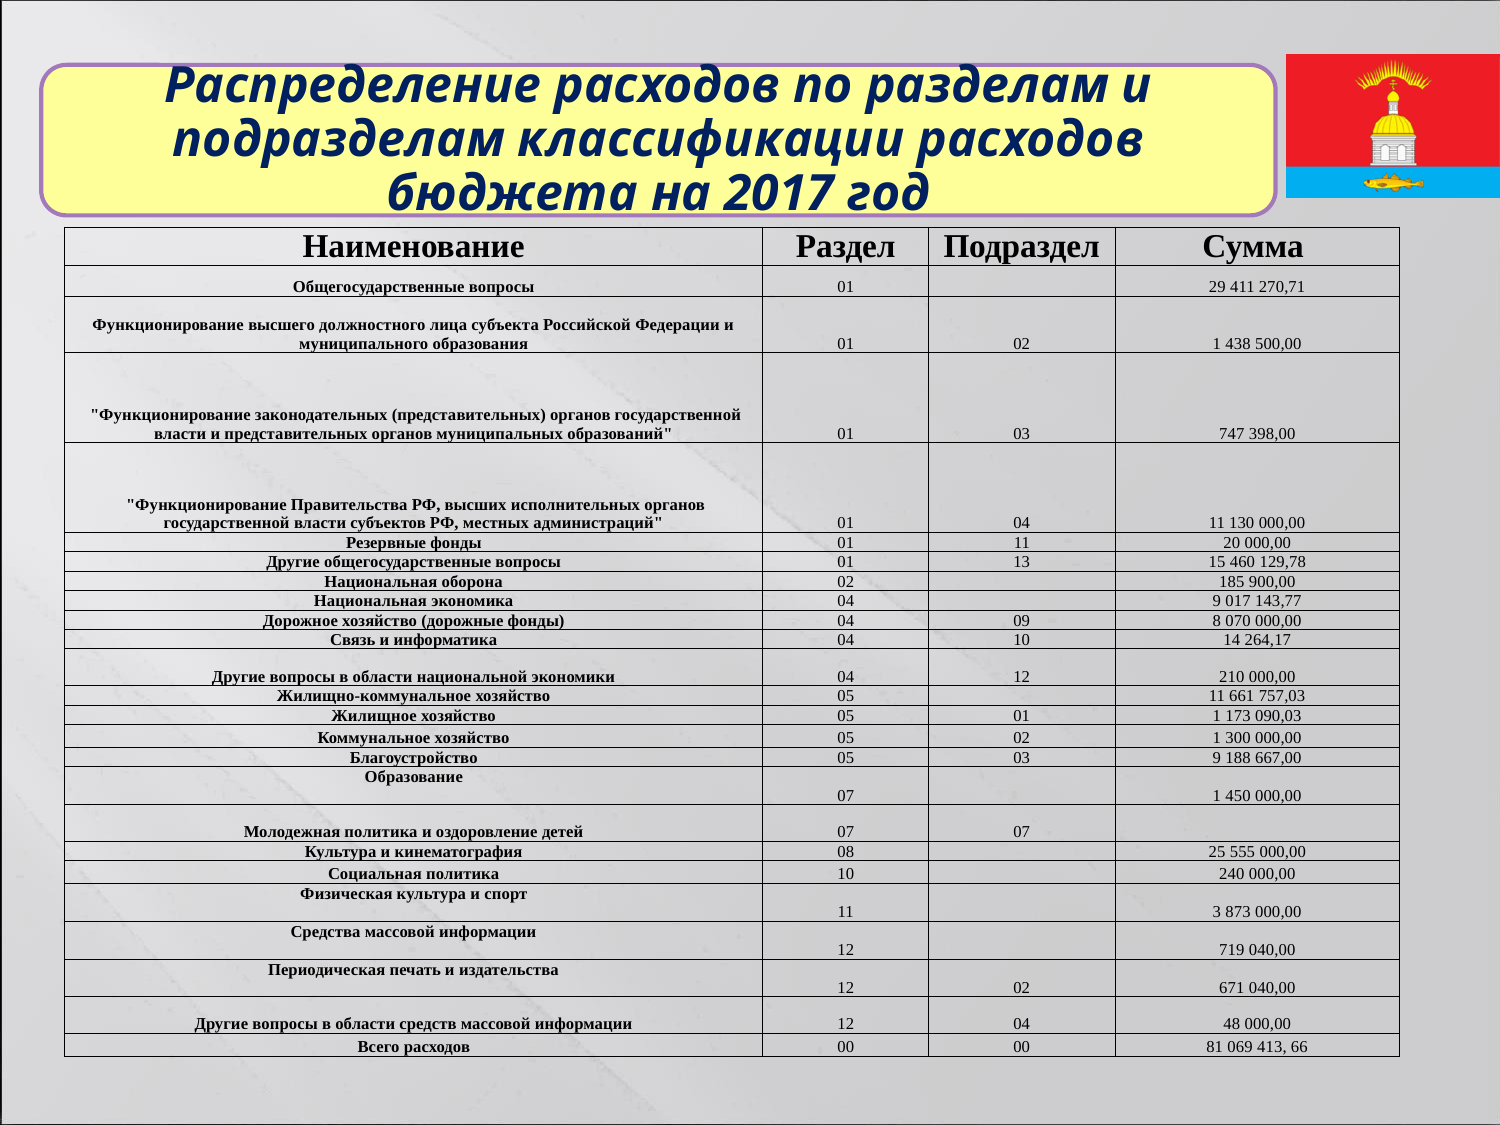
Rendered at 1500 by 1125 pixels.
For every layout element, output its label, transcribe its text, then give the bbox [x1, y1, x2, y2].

table_header Раздел [763, 259, 928, 265]
table_cell [929, 842, 1115, 860]
table_cell 04 [929, 443, 1115, 532]
table_cell 02 [929, 960, 1115, 996]
table_cell 11 [763, 884, 928, 921]
table_cell 12 [763, 997, 928, 1033]
table_cell 05 [763, 725, 928, 747]
table_cell 8 070 000,00 [1116, 611, 1399, 629]
table_cell Благоустройство [65, 748, 762, 766]
table_cell 09 [929, 611, 1115, 629]
table_cell Физическая культура и спорт [65, 884, 762, 921]
table_cell "Функционирование Правительства РФ, высших исполнительных органов государственной власти субъектов РФ, местных администраций" [65, 443, 762, 532]
table_cell 185 900,00 [1116, 572, 1399, 590]
table_cell 48 000,00 [1116, 997, 1399, 1033]
table_cell 04 [763, 630, 928, 648]
table_cell Другие общегосударственные вопросы [65, 552, 762, 571]
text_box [40, 30, 1276, 216]
table_cell 671 040,00 [1116, 960, 1399, 996]
table_cell 00 [929, 1034, 1115, 1056]
table_cell 03 [929, 748, 1115, 766]
table_cell 1 300 000,00 [1116, 725, 1399, 747]
table_cell Другие вопросы в области средств массовой информации [65, 997, 762, 1033]
table_cell Коммунальное хозяйство [65, 725, 762, 747]
table_cell 04 [929, 997, 1115, 1033]
table_cell [929, 861, 1115, 883]
table_cell 02 [763, 572, 928, 590]
table_cell 20 000,00 [1116, 533, 1399, 551]
table_cell 10 [929, 630, 1115, 648]
table_cell [929, 591, 1115, 610]
table_cell 02 [929, 297, 1115, 352]
table_header Подраздел [929, 259, 1115, 265]
picture [0, 0, 1500, 1125]
table_cell Образование [65, 767, 762, 804]
table_cell 04 [763, 611, 928, 629]
table_cell Дорожное хозяйство (дорожные фонды) [65, 611, 762, 629]
table_cell 25 555 000,00 [1116, 842, 1399, 860]
table_cell 01 [763, 552, 928, 571]
table_cell Другие вопросы в области национальной экономики [65, 649, 762, 685]
table_cell 12 [929, 649, 1115, 685]
table_cell 747 398,00 [1116, 353, 1399, 442]
table_cell 01 [763, 297, 928, 352]
table_cell 00 [763, 1034, 928, 1056]
table_cell 05 [763, 748, 928, 766]
table_cell 12 [763, 960, 928, 996]
table_cell 01 [763, 353, 928, 442]
table_cell 07 [929, 805, 1115, 841]
table_cell Молодежная политика и оздоровление детей [65, 805, 762, 841]
table_cell 05 [763, 686, 928, 705]
table_cell 14 264,17 [1116, 630, 1399, 648]
table_cell 1 438 500,00 [1116, 297, 1399, 352]
table_header Наименование [65, 252, 762, 265]
table_cell 29 411 270,71 [1116, 266, 1399, 296]
table_cell 11 [929, 533, 1115, 551]
table_cell Резервные фонды [65, 533, 762, 551]
table_cell 04 [763, 649, 928, 685]
table_cell [929, 884, 1115, 921]
table_cell 05 [763, 706, 928, 724]
table_cell 15 460 129,78 [1116, 552, 1399, 571]
table_cell 11 130 000,00 [1116, 443, 1399, 532]
table_cell Периодическая печать и издательства [65, 960, 762, 996]
table_cell [929, 922, 1115, 959]
table_cell 1 173 090,03 [1116, 706, 1399, 724]
table_header Сумма [1116, 239, 1399, 265]
table_cell 210 000,00 [1116, 649, 1399, 685]
table_cell Жилищное хозяйство [65, 706, 762, 724]
table_cell 9 188 667,00 [1116, 748, 1399, 766]
table_cell 07 [763, 767, 928, 804]
picture [1364, 175, 1423, 191]
table_cell [929, 767, 1115, 804]
table_cell [929, 266, 1115, 296]
table_cell 01 [763, 443, 928, 532]
table_cell 240 000,00 [1116, 861, 1399, 883]
table_cell 3 873 000,00 [1116, 884, 1399, 921]
table_cell 07 [763, 805, 928, 841]
table_cell 08 [763, 842, 928, 860]
table_cell Жилищно-коммунальное хозяйство [65, 686, 762, 705]
table_cell 1 450 000,00 [1116, 767, 1399, 804]
table_cell 11 661 757,03 [1116, 686, 1399, 705]
table_cell Общегосударственные вопросы [65, 266, 762, 296]
table_cell [1116, 805, 1399, 841]
table_cell Социальная политика [65, 861, 762, 883]
table_cell Национальная экономика [65, 591, 762, 610]
table_cell 03 [929, 353, 1115, 442]
table_cell 01 [929, 706, 1115, 724]
table_cell 719 040,00 [1116, 922, 1399, 959]
table_cell Связь и информатика [65, 630, 762, 648]
table_cell 81 069 413, 66 [1116, 1034, 1399, 1056]
table_cell Функционирование высшего должностного лица субъекта Российской Федерации и муниципального образования [65, 297, 762, 352]
table_cell Культура и кинематография [65, 842, 762, 860]
table_cell 02 [929, 725, 1115, 747]
table_cell 01 [763, 266, 928, 296]
table_cell [929, 686, 1115, 705]
table_cell Средства массовой информации [65, 922, 762, 959]
table_cell 01 [763, 533, 928, 551]
table_cell "Функционирование законодательных (представительных) органов государственной власти и представительных органов муниципальных образований" [65, 353, 762, 442]
table_cell [929, 572, 1115, 590]
table_cell Национальная оборона [65, 572, 762, 590]
table_cell 10 [763, 861, 928, 883]
table_cell 13 [929, 552, 1115, 571]
table_cell Всего расходов [65, 1034, 762, 1056]
table_cell 9 017 143,77 [1116, 591, 1399, 610]
table_cell 12 [763, 922, 928, 959]
table_cell 04 [763, 591, 928, 610]
